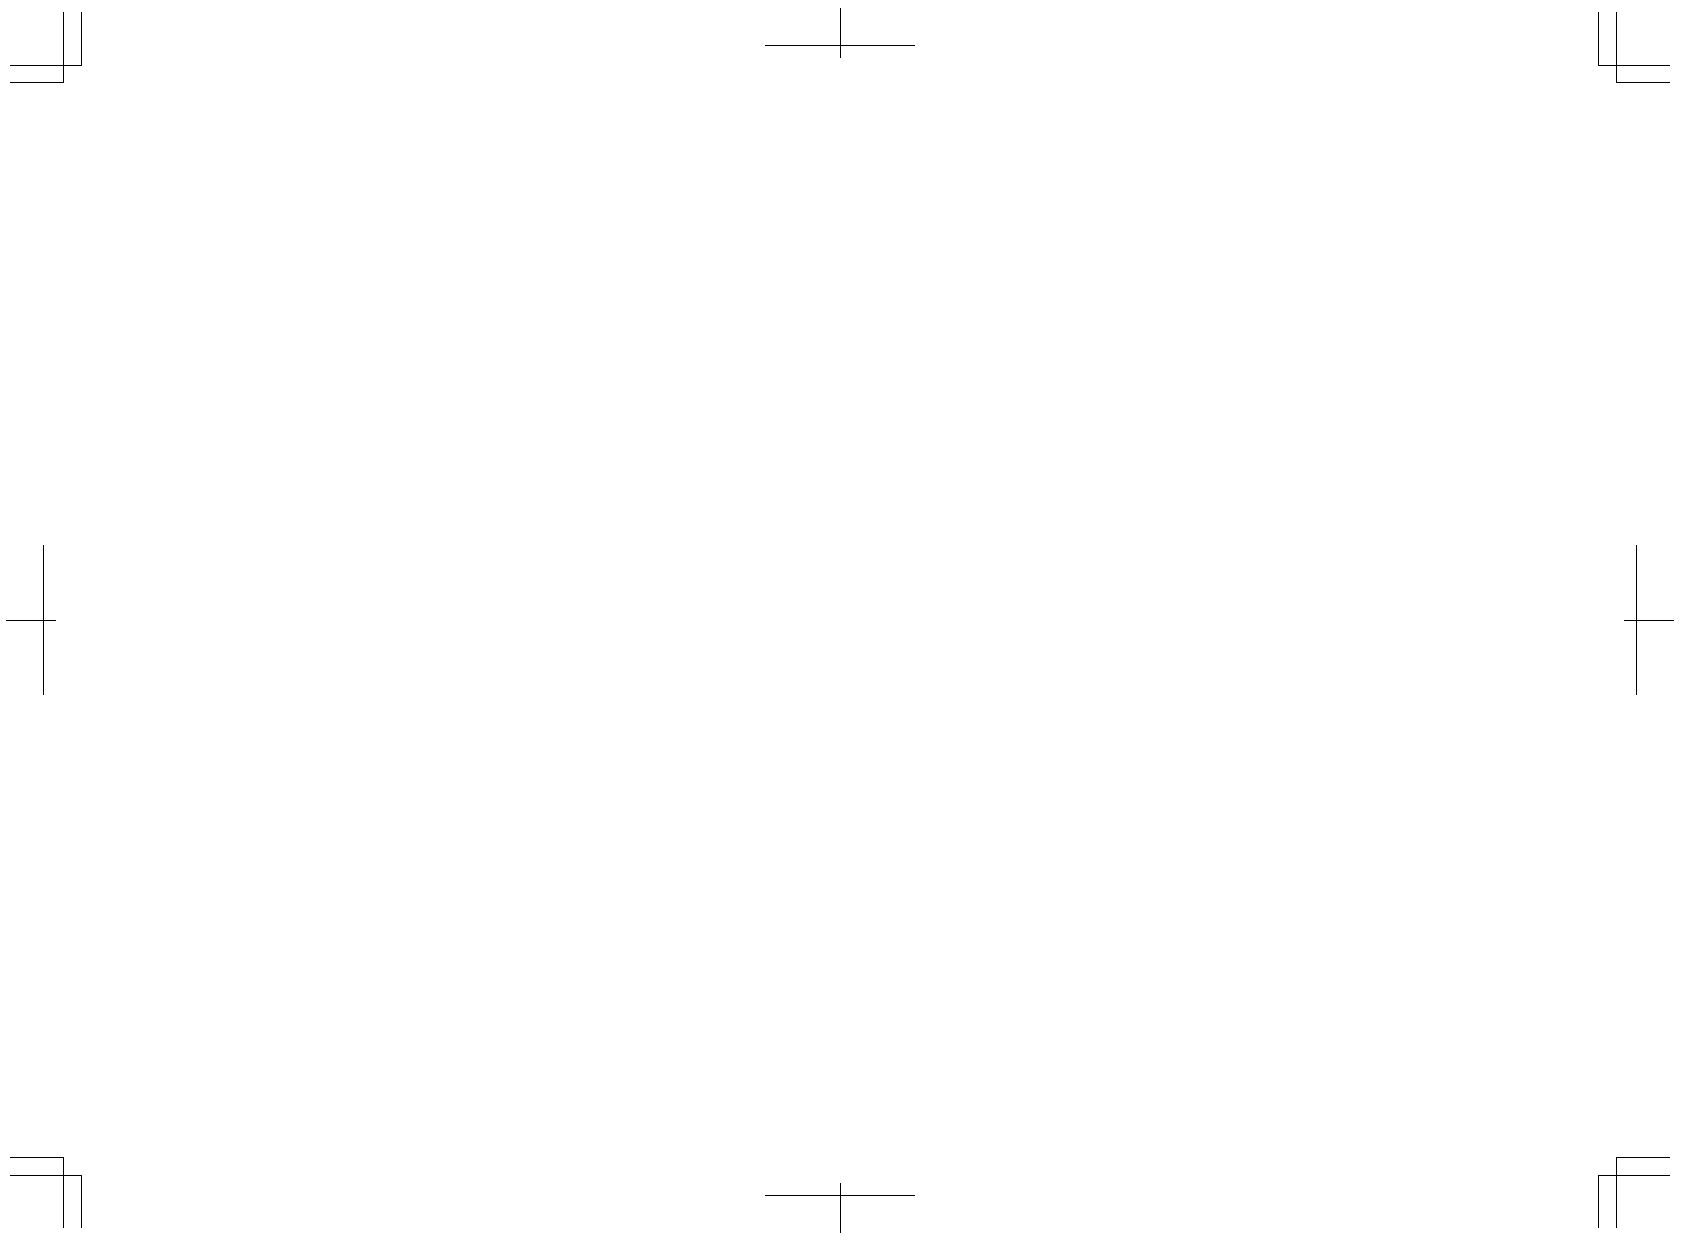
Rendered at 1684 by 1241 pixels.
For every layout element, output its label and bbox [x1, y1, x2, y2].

text_box [1623, 544, 1675, 696]
text_box [5, 544, 57, 696]
text_box [764, 1182, 916, 1233]
